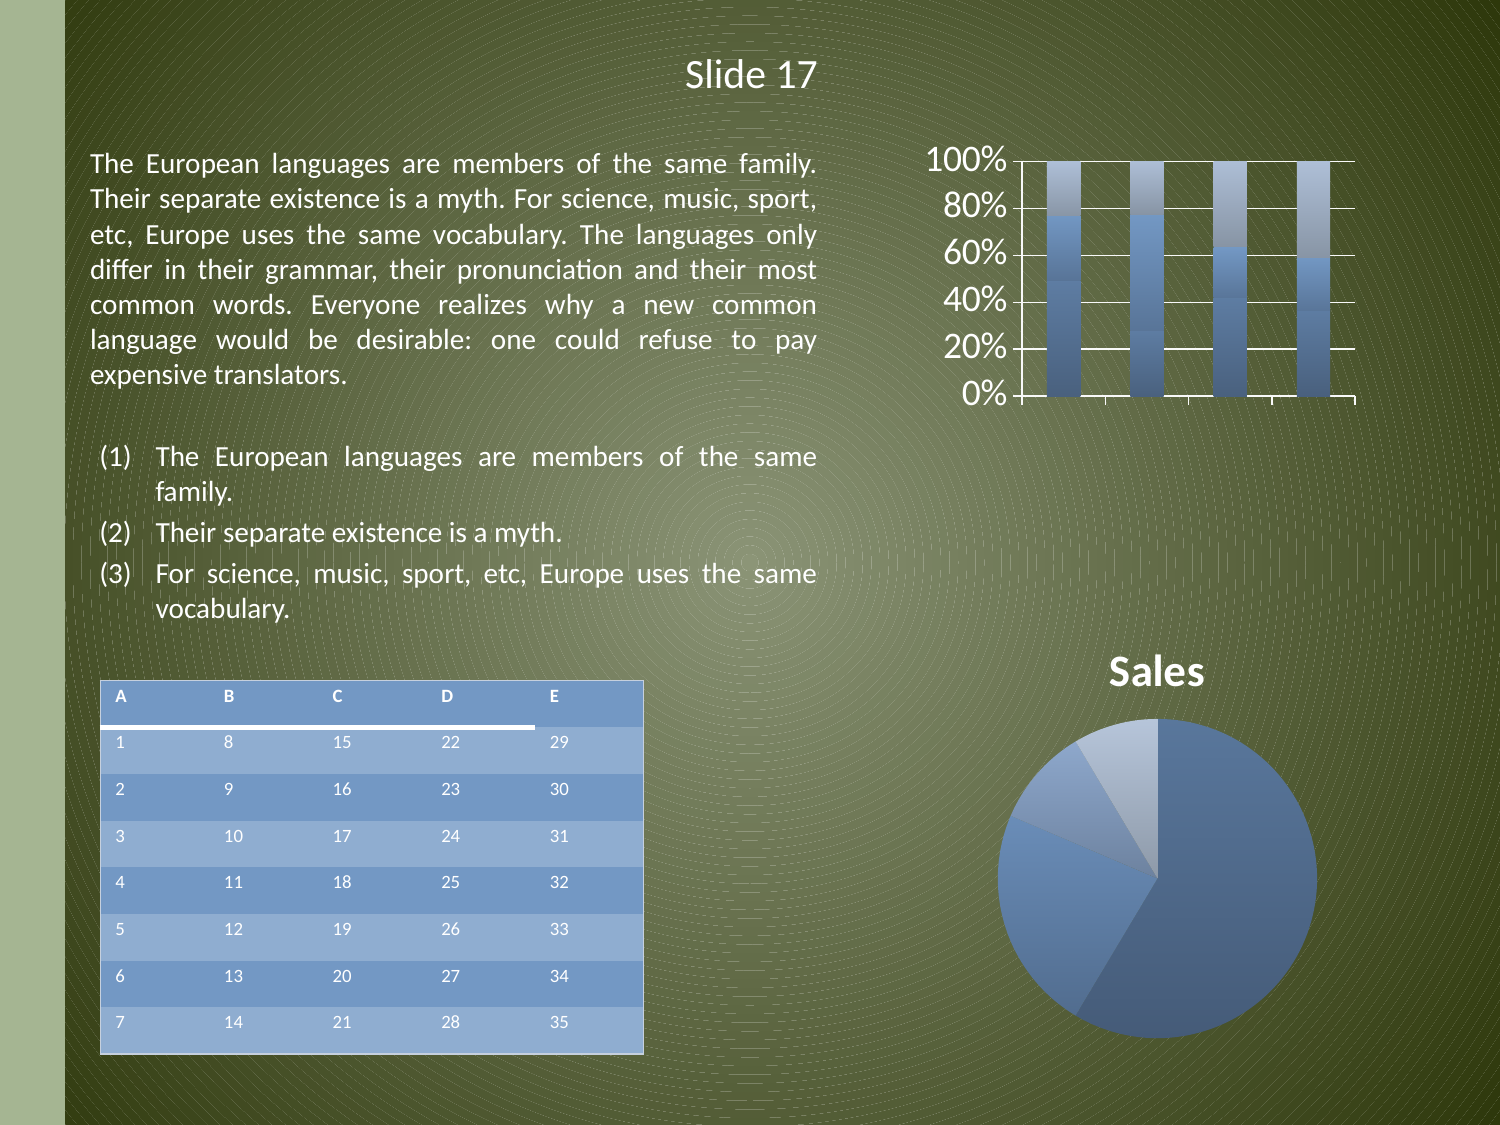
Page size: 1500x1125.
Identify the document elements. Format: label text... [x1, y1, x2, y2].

table_cell 32 [535, 867, 643, 914]
table_cell 2 [101, 774, 209, 821]
table_cell 35 [535, 1007, 643, 1053]
table_cell 24 [426, 821, 535, 867]
title Slide 17 [76, 30, 1427, 114]
table_cell 25 [426, 867, 535, 914]
table_cell 22 [426, 730, 535, 774]
table_cell 9 [209, 774, 318, 821]
table_cell 29 [535, 727, 643, 774]
table_cell 28 [426, 1007, 535, 1053]
table_cell 19 [318, 914, 426, 961]
table_header E [535, 681, 643, 727]
chart [856, 621, 1459, 1048]
table_cell 21 [318, 1007, 426, 1053]
table_cell 14 [209, 1007, 318, 1053]
table_cell 17 [318, 821, 426, 867]
table_cell 5 [101, 914, 209, 961]
table_header C [318, 681, 426, 725]
table_cell 34 [535, 961, 643, 1007]
table_cell 1 [101, 730, 209, 774]
table_cell 15 [318, 730, 426, 774]
table_cell 11 [209, 867, 318, 914]
table_cell 13 [209, 961, 318, 1007]
table_cell 30 [535, 774, 643, 821]
table_cell 23 [426, 774, 535, 821]
table_cell 26 [426, 914, 535, 961]
table_header A [101, 681, 209, 725]
table_cell 7 [101, 1007, 209, 1053]
list The European languages are members of the same family. Their separate existence is a myth. For science, music, sport, etc, Europe uses the same vocabulary. The languages only differ in their grammar, their pronunciation and their most common words. Everyone realizes why a new common language would be desirable: one could refuse to pay expensive translators. The European languages are members of the same family. Their separate existence is a myth. For science, music, sport, etc, Europe uses the same vocabulary. [75, 137, 833, 1005]
table_cell 31 [535, 821, 643, 867]
table_header D [426, 681, 535, 725]
table_cell 10 [209, 821, 318, 867]
table_cell 3 [101, 821, 209, 867]
table_cell 6 [101, 961, 209, 1007]
table_cell 16 [318, 774, 426, 821]
table_cell 33 [535, 914, 643, 961]
chart [915, 136, 1365, 421]
table_cell 18 [318, 867, 426, 914]
table_cell 27 [426, 961, 535, 1007]
table_cell 8 [209, 730, 318, 774]
table_header B [209, 681, 318, 725]
table_cell 12 [209, 914, 318, 961]
table_cell 4 [101, 867, 209, 914]
table_cell 20 [318, 961, 426, 1007]
